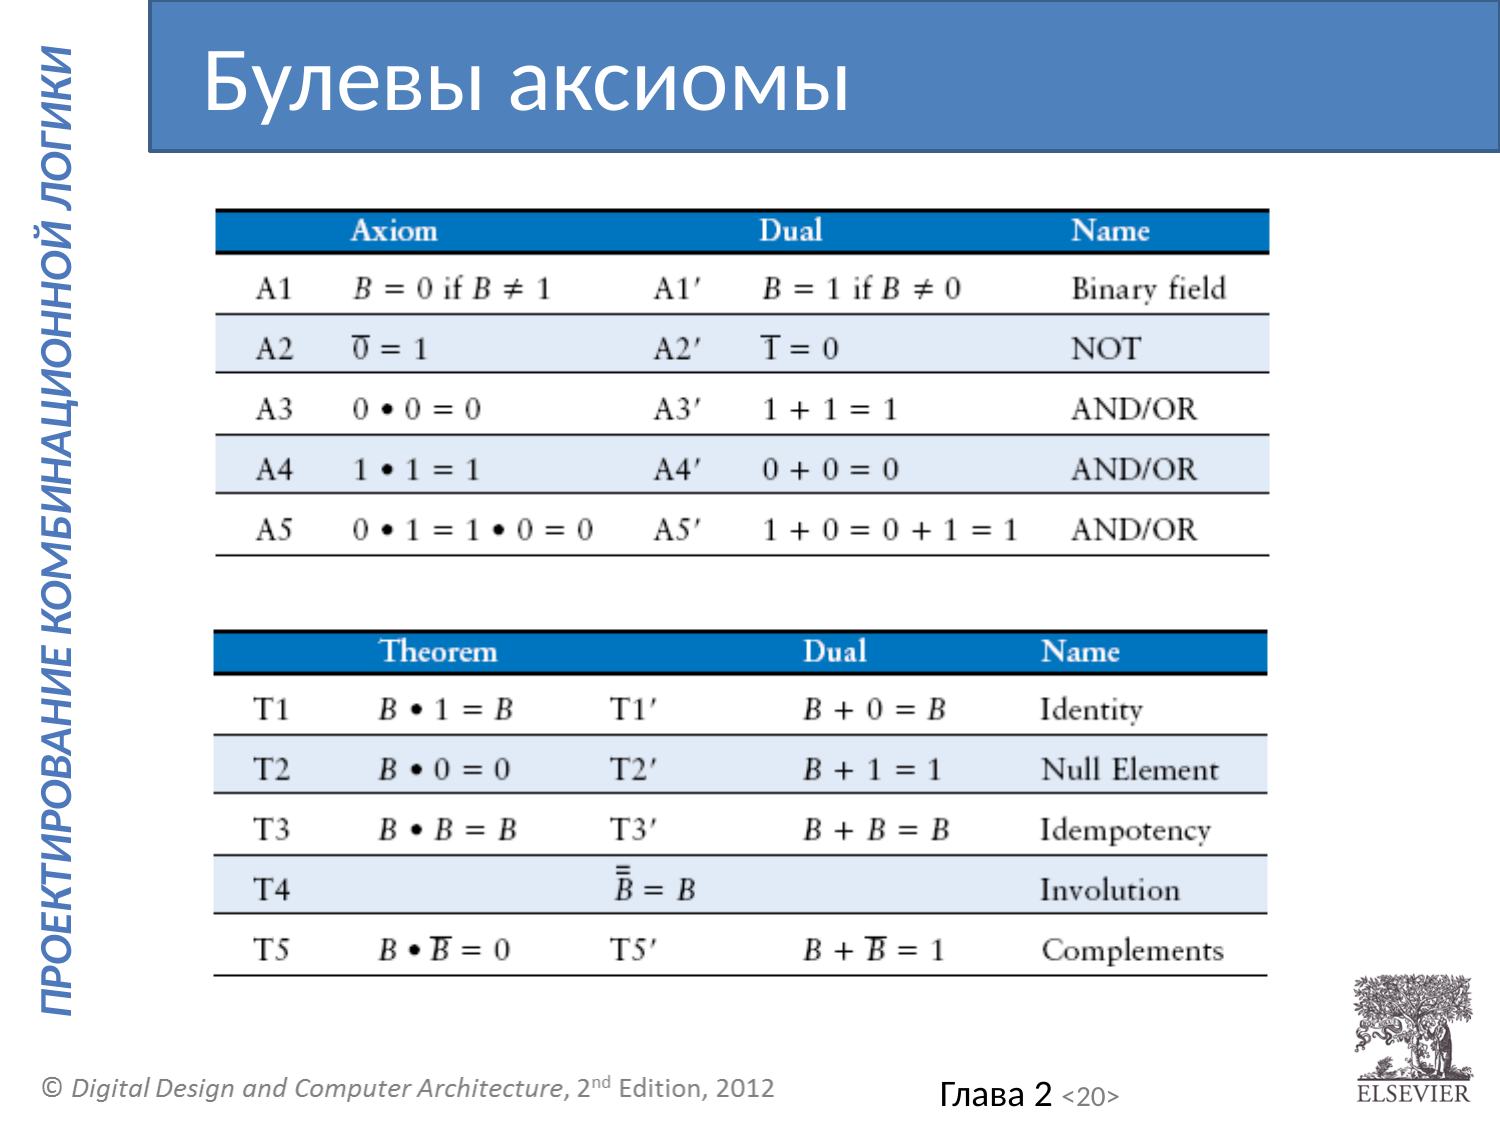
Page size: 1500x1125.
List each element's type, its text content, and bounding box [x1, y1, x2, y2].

text_box Булевы аксиомы [187, 11, 1488, 136]
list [199, 612, 1288, 990]
picture [0, 0, 1500, 1125]
